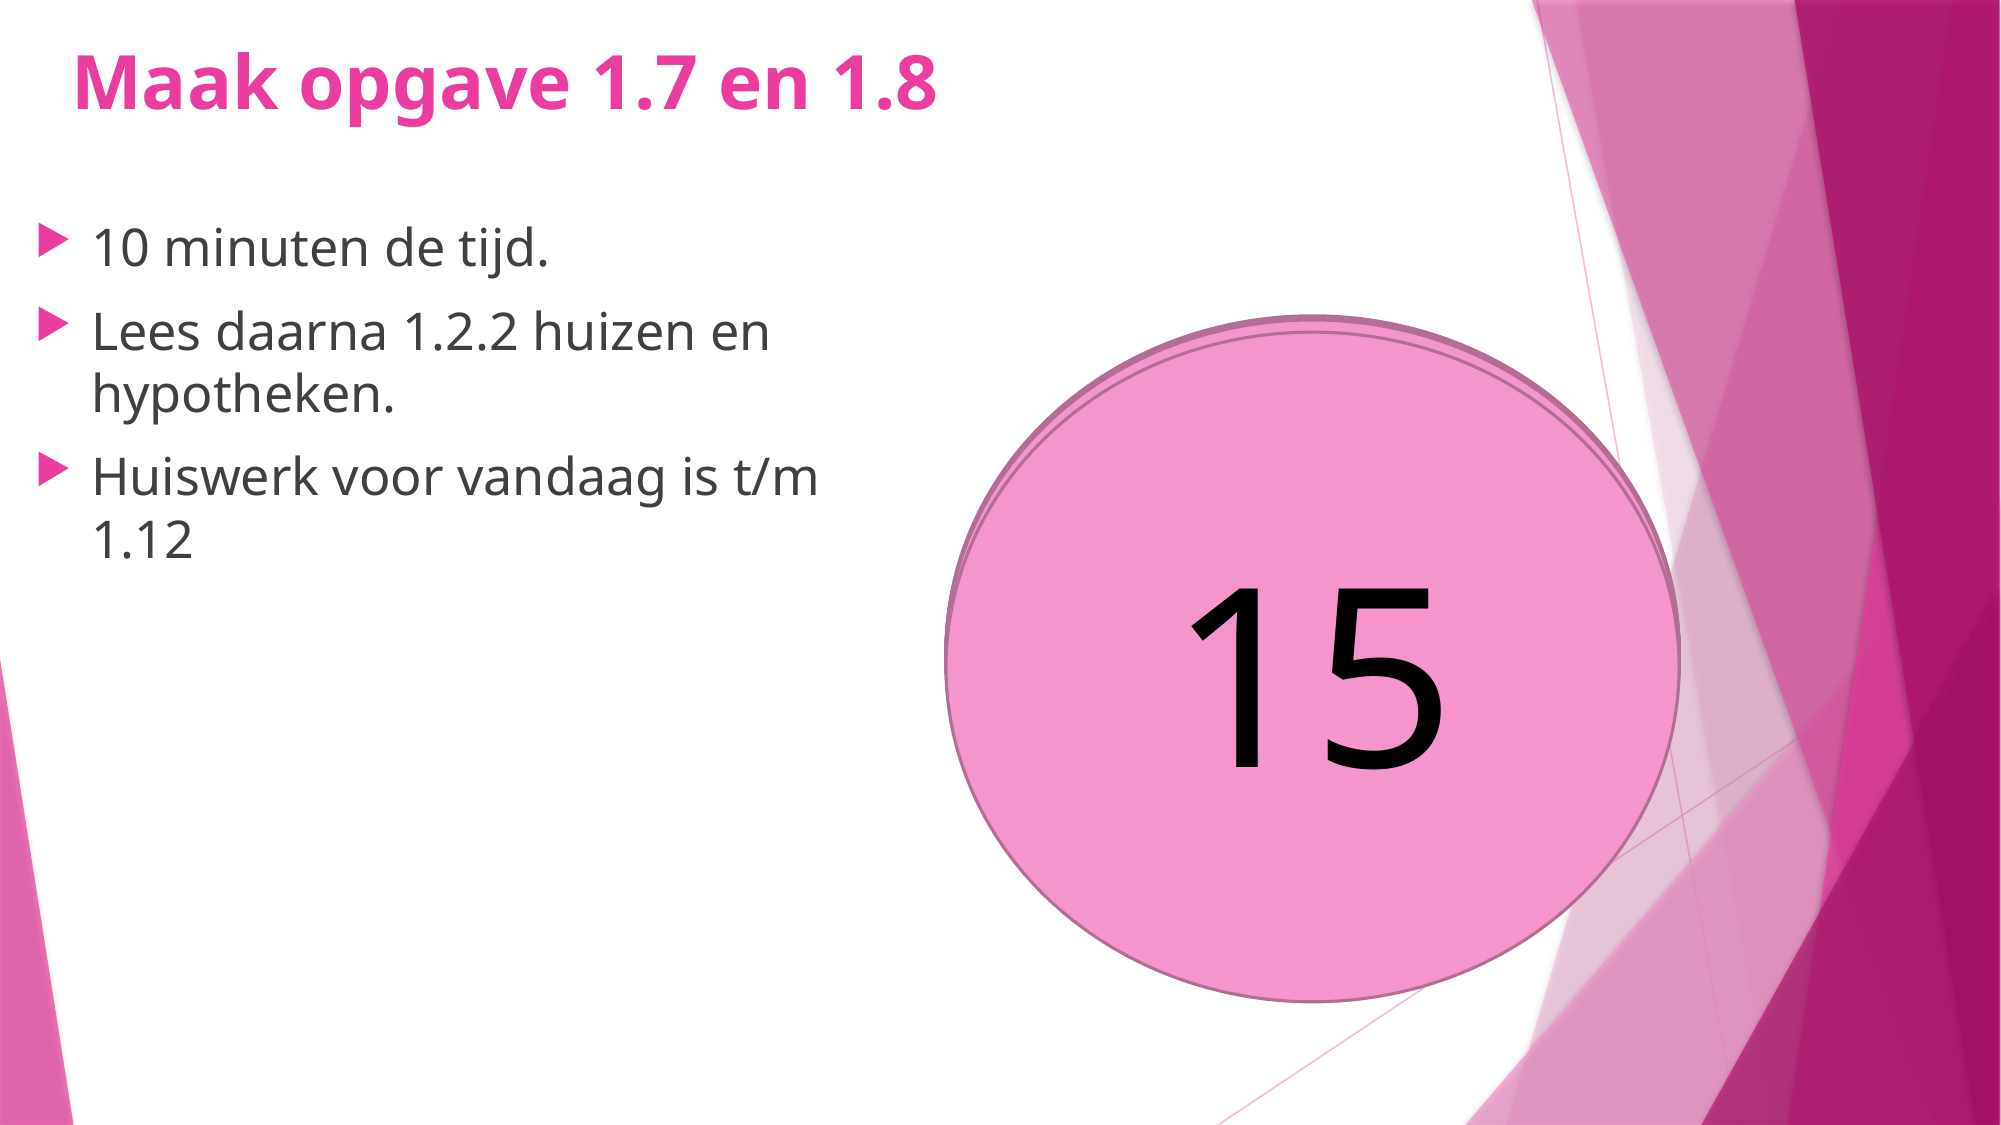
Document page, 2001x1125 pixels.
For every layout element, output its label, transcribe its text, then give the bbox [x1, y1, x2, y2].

list 10 minuten de tijd. Lees daarna 1.2.2 huizen en hypotheken. Huiswerk voor vandaag is t/m 1.12 [19, 207, 865, 1112]
text_box 14 [944, 318, 1681, 648]
text_box 15 [944, 330, 1681, 1004]
title Maak opgave 1.7 en 1.8 [56, 27, 1522, 319]
text_box 10 [959, 314, 1668, 562]
